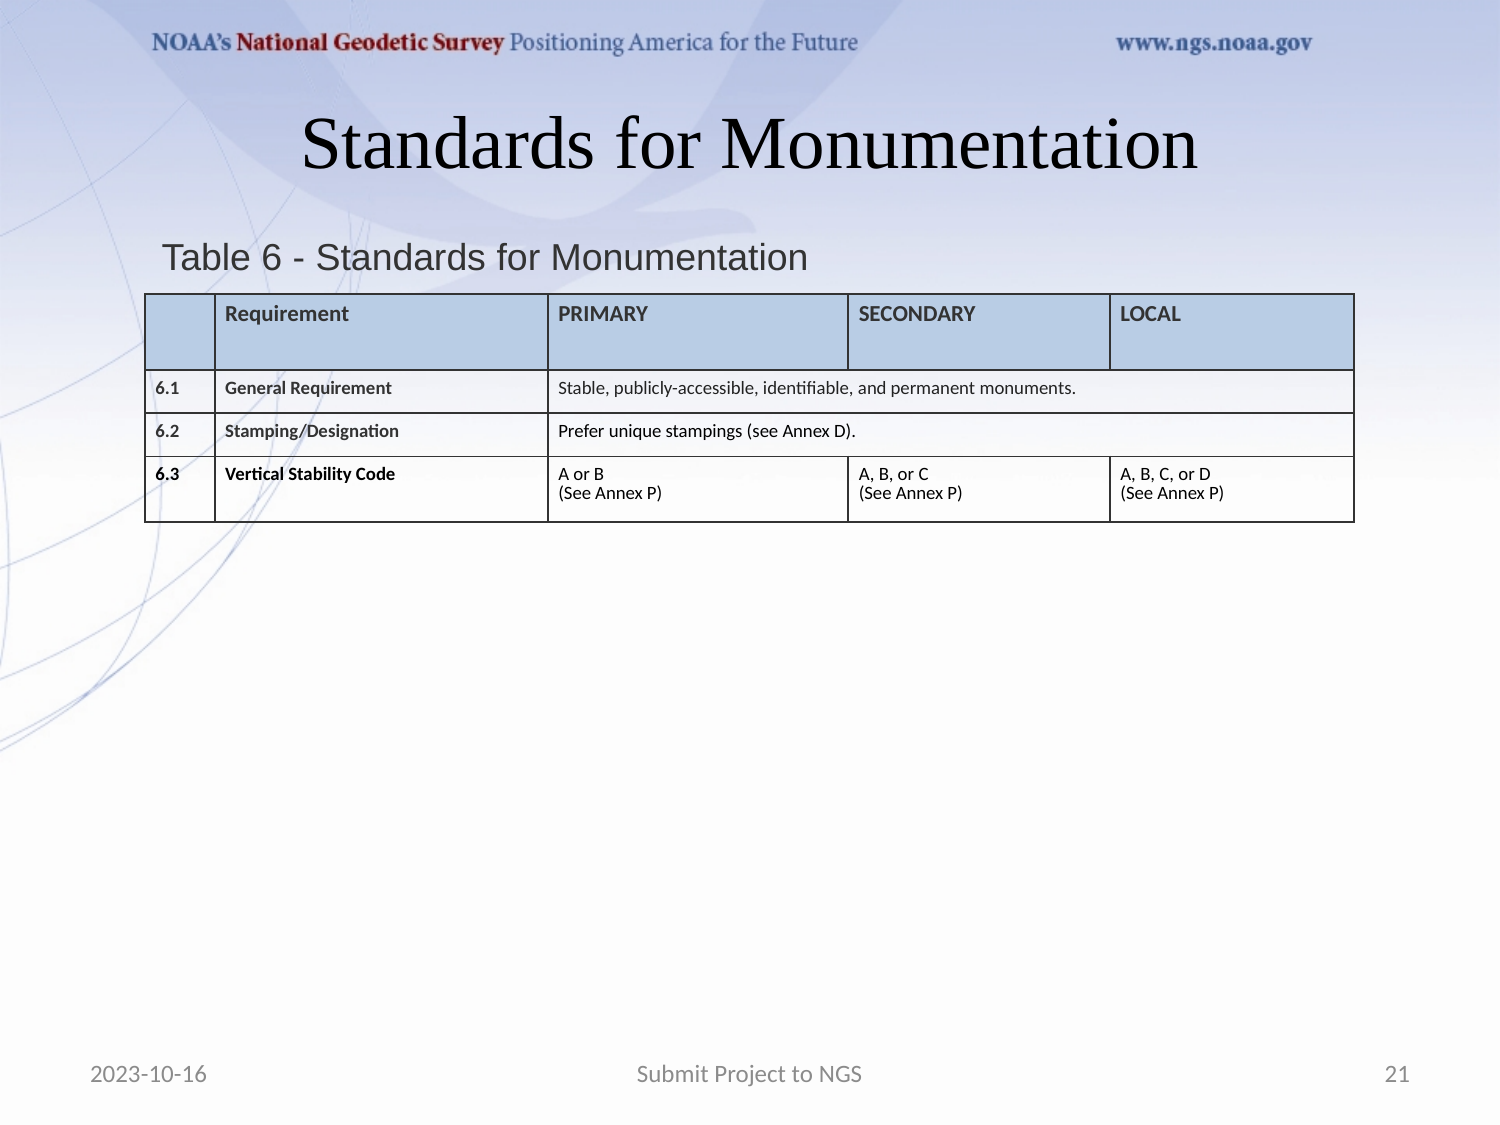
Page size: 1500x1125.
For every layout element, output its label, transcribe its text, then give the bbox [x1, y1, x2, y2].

table_cell 6.3 [146, 457, 214, 521]
table_cell Stamping/Designation [216, 414, 547, 456]
table_header [146, 295, 214, 369]
table_header PRIMARY [549, 295, 847, 369]
slide_number 21 [1074, 1042, 1425, 1103]
table_cell Vertical Stability Code [216, 457, 547, 521]
footer Submit Project to NGS [512, 1042, 988, 1103]
table_header LOCAL [1111, 295, 1353, 369]
table_cell A or B (See Annex P) [549, 457, 847, 521]
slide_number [75, 1042, 425, 1103]
table_cell 6.1 [146, 371, 214, 412]
table_cell Prefer unique stampings (see Annex D). [549, 414, 1353, 456]
table_header SECONDARY [849, 295, 1109, 369]
picture [0, 0, 1500, 1125]
table_cell A, B, C, or D (See Annex P) [1111, 457, 1353, 521]
table_cell A, B, or C (See Annex P) [849, 457, 1109, 521]
table_cell 6.2 [146, 414, 214, 456]
text_box Table 6 - Standards for Monumentation [146, 225, 932, 286]
table_cell Stable, publicly-accessible, identifiable, and permanent monuments. [549, 371, 1353, 412]
text_box Standards for Monumentation [74, 45, 1425, 233]
table_header Requirement [216, 295, 547, 369]
table_cell General Requirement [216, 371, 547, 412]
